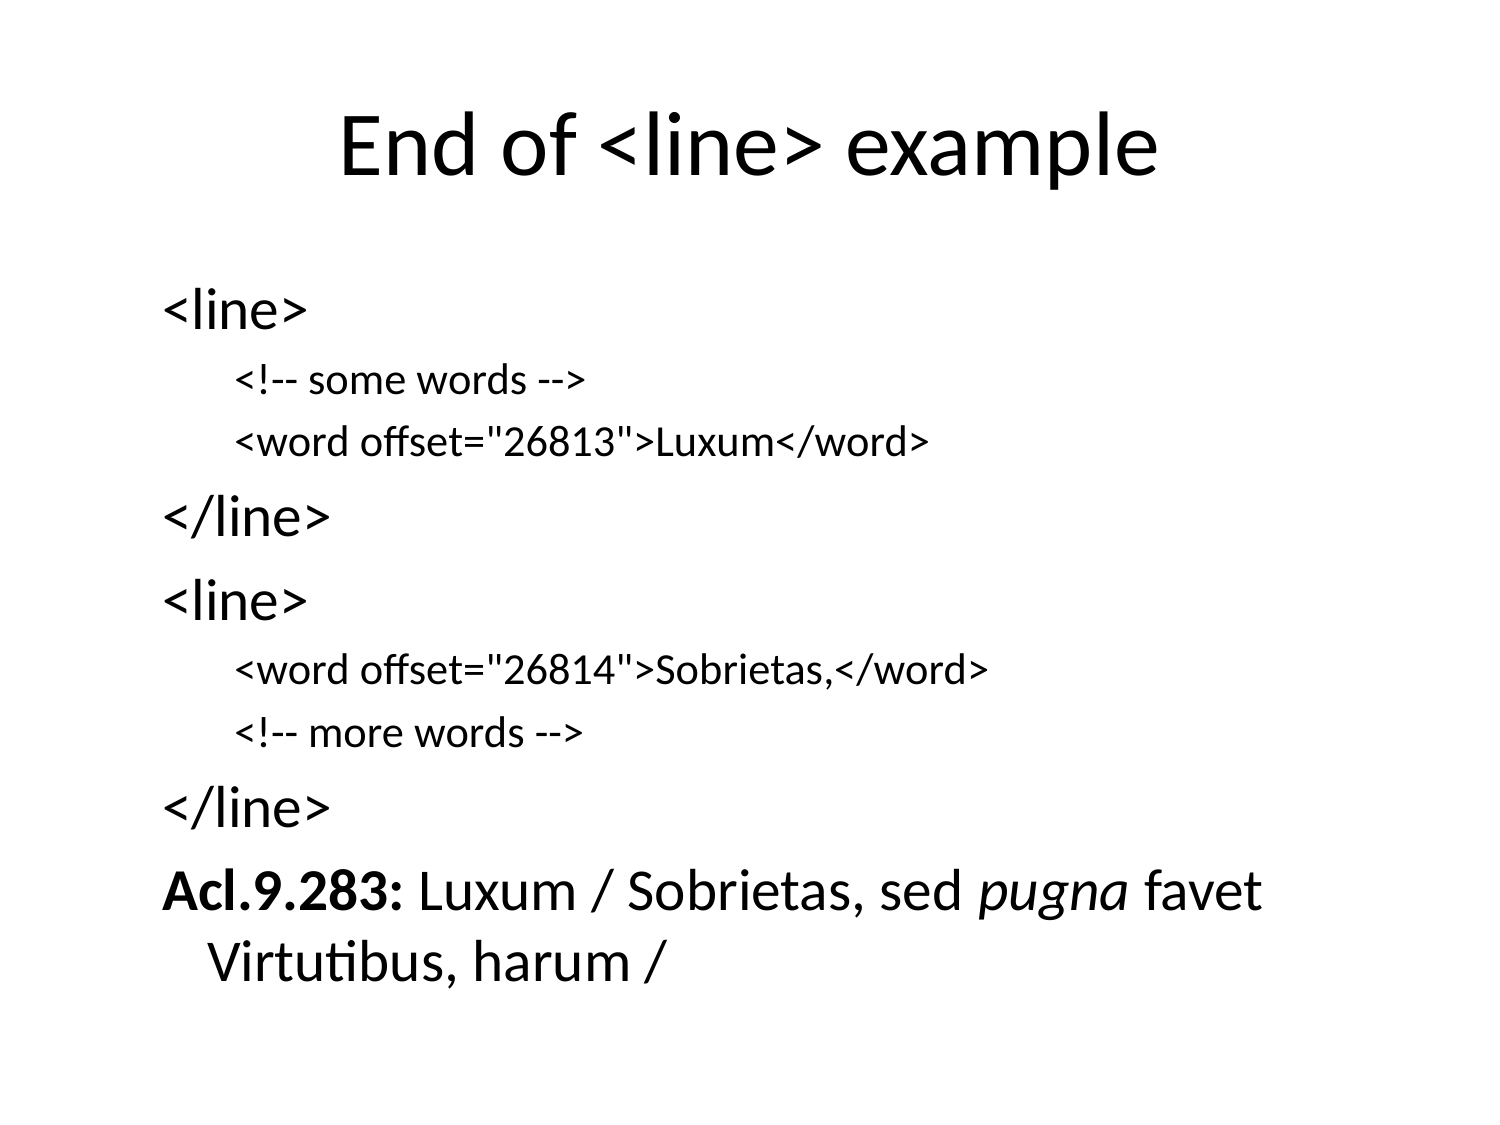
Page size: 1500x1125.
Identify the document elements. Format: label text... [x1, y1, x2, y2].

title End of <line> example [75, 45, 1425, 233]
list <line> <!-- some words --> <word offset="26813">Luxum</word> </line> <line> <word offset="26814">Sobrietas,</word> <!-- more words --> </line> Acl.9.283: Luxum / Sobrietas, sed pugna favet Virtutibus, harum / [75, 262, 1425, 1005]
